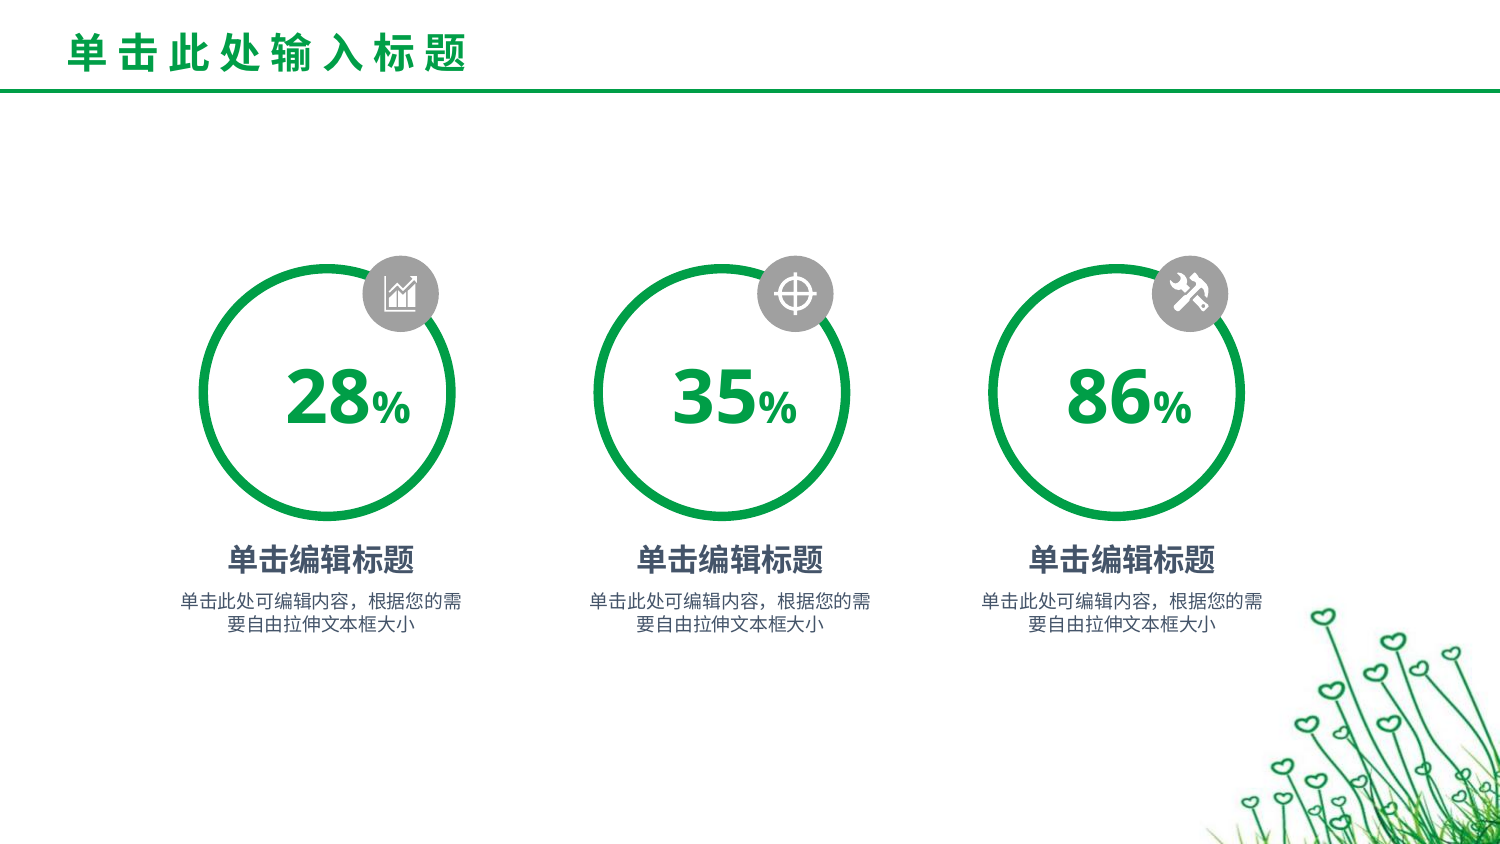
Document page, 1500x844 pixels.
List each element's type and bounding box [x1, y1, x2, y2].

text_box [585, 255, 875, 636]
picture [383, 307, 1500, 844]
text_box [978, 255, 1267, 636]
text_box [176, 255, 465, 636]
